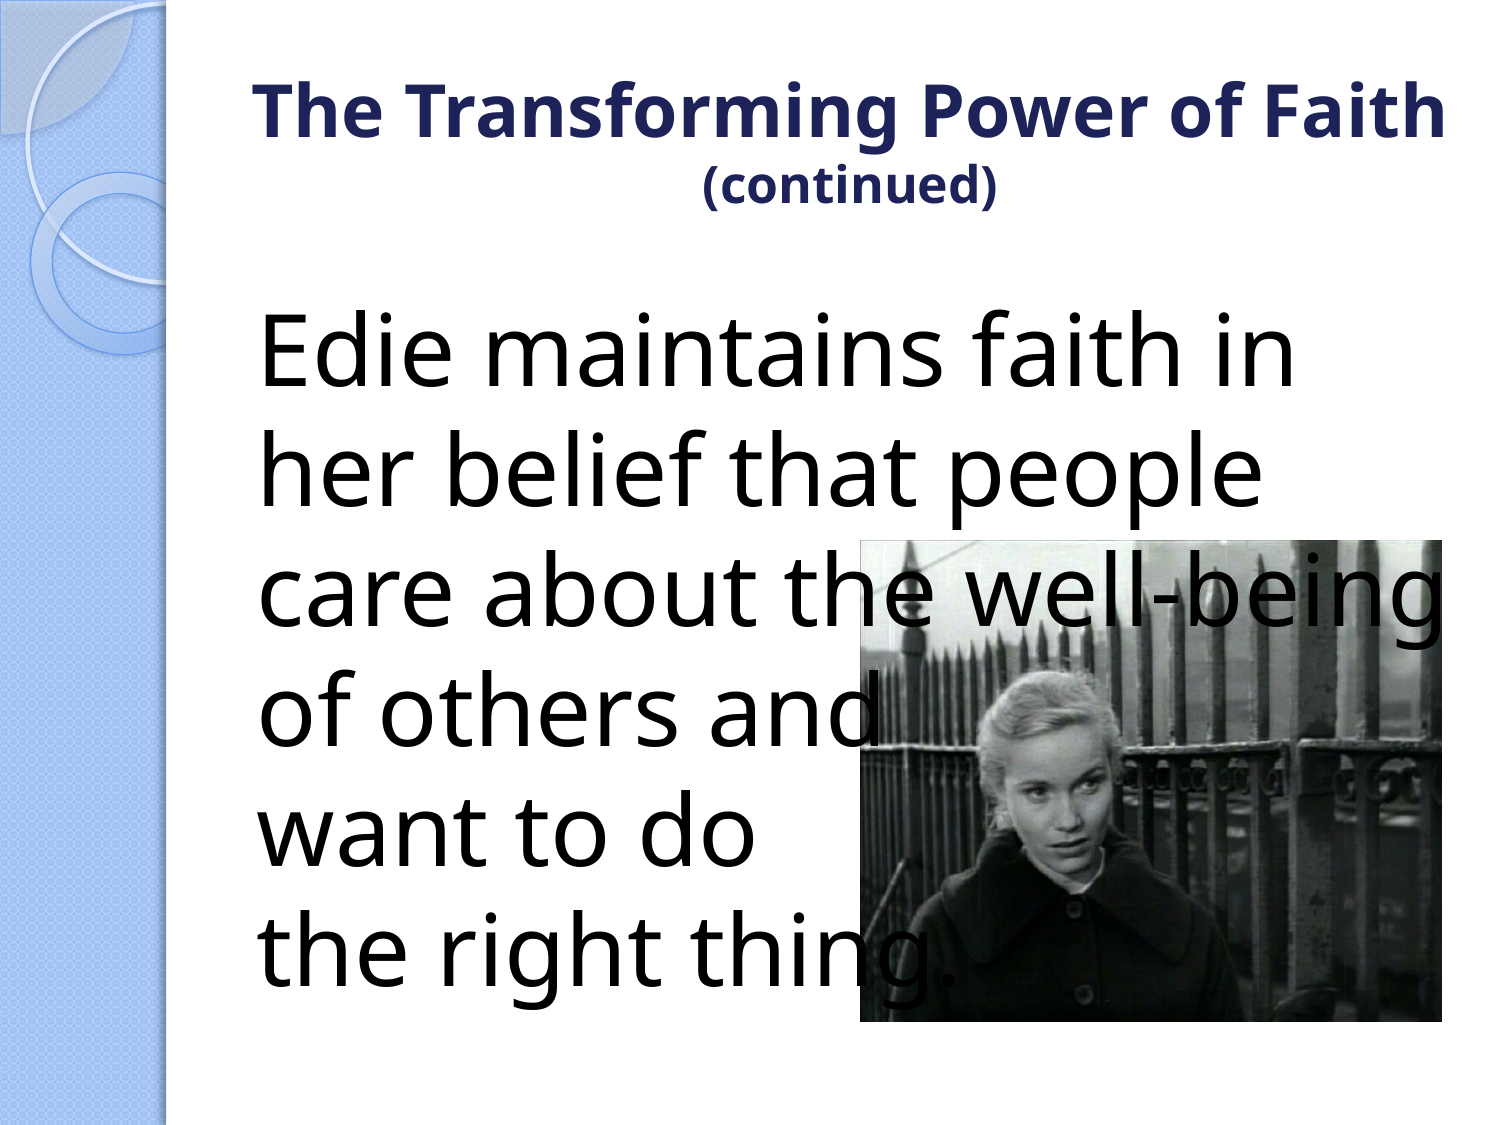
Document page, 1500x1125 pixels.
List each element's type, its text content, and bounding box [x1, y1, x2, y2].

text_box Edie maintains faith in her belief that people care about the well-being of others and want to do the right thing. [242, 278, 1471, 1014]
title The Transforming Power of Faith (continued) [235, 45, 1466, 233]
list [860, 540, 1442, 1022]
